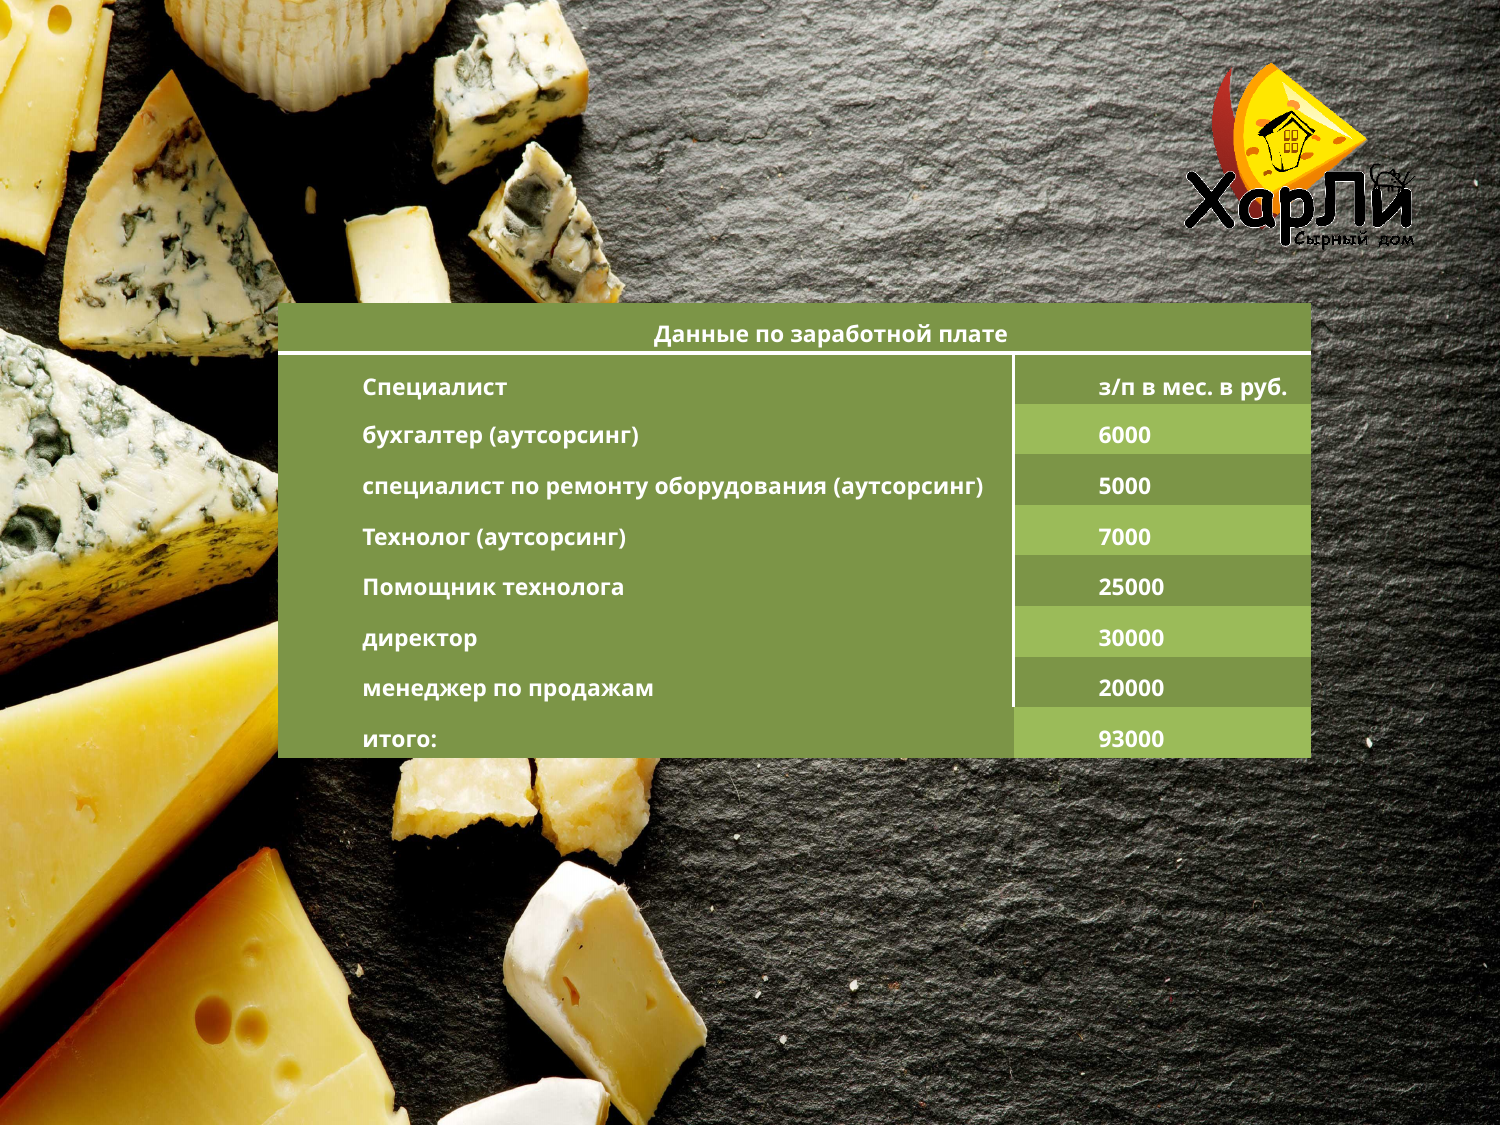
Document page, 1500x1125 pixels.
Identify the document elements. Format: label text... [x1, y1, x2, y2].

table_cell 5000 [1015, 454, 1311, 505]
table_cell Технолог (аутсорсинг) [278, 505, 1012, 555]
table_cell директор [278, 606, 1012, 657]
table_cell 7000 [1015, 505, 1311, 555]
picture [0, 0, 1500, 1125]
table_cell 30000 [1015, 606, 1311, 657]
table_cell специалист по ремонту оборудования (аутсорсинг) [278, 454, 1012, 505]
table_cell 93000 [1014, 707, 1311, 758]
table_cell итого: [278, 707, 1014, 758]
table_cell з/п в мес. в руб. [1015, 355, 1311, 404]
table_cell 6000 [1015, 404, 1311, 454]
table_header Данные по заработной плате [278, 303, 1311, 351]
table_cell бухгалтер (аутсорсинг) [278, 404, 1012, 454]
table_cell 20000 [1015, 657, 1311, 707]
table_cell менеджер по продажам [278, 657, 1012, 707]
table_cell Специалист [278, 355, 1012, 404]
table_cell Помощник технолога [278, 555, 1012, 606]
table_cell 25000 [1015, 555, 1311, 606]
